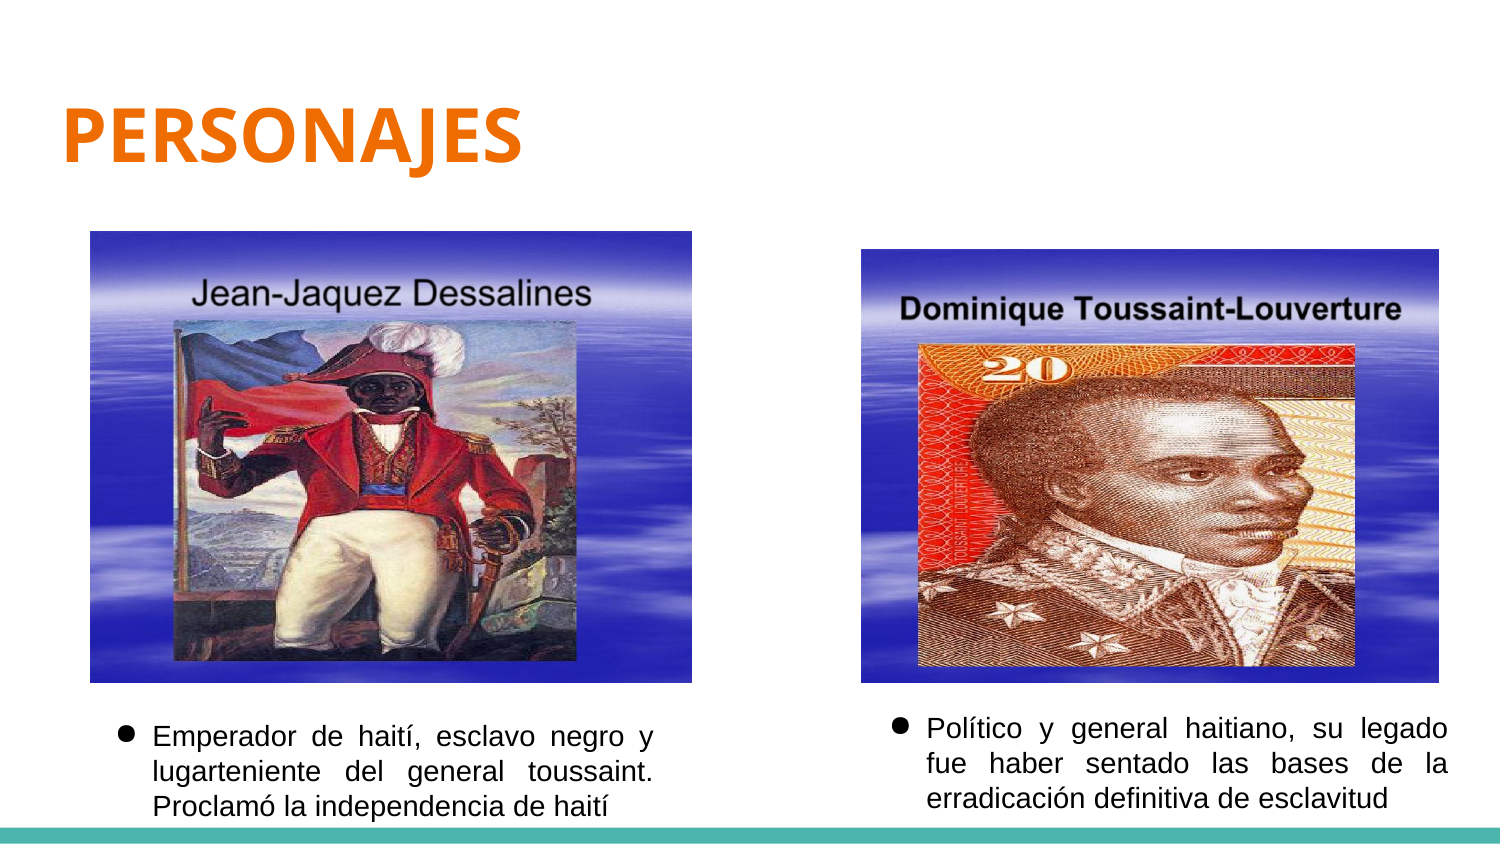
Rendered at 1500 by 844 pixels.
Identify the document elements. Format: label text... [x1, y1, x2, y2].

picture [90, 231, 692, 683]
text_box Político y general haitiano, su legado fue haber sentado las bases de la erradicación definitiva de esclavitud [836, 694, 1464, 811]
picture [861, 249, 1439, 683]
text_box Emperador de haití, esclavo negro y lugarteniente del general toussaint. Proclamó la independencia de haití [62, 702, 670, 758]
title PERSONAJES [45, 72, 1444, 189]
